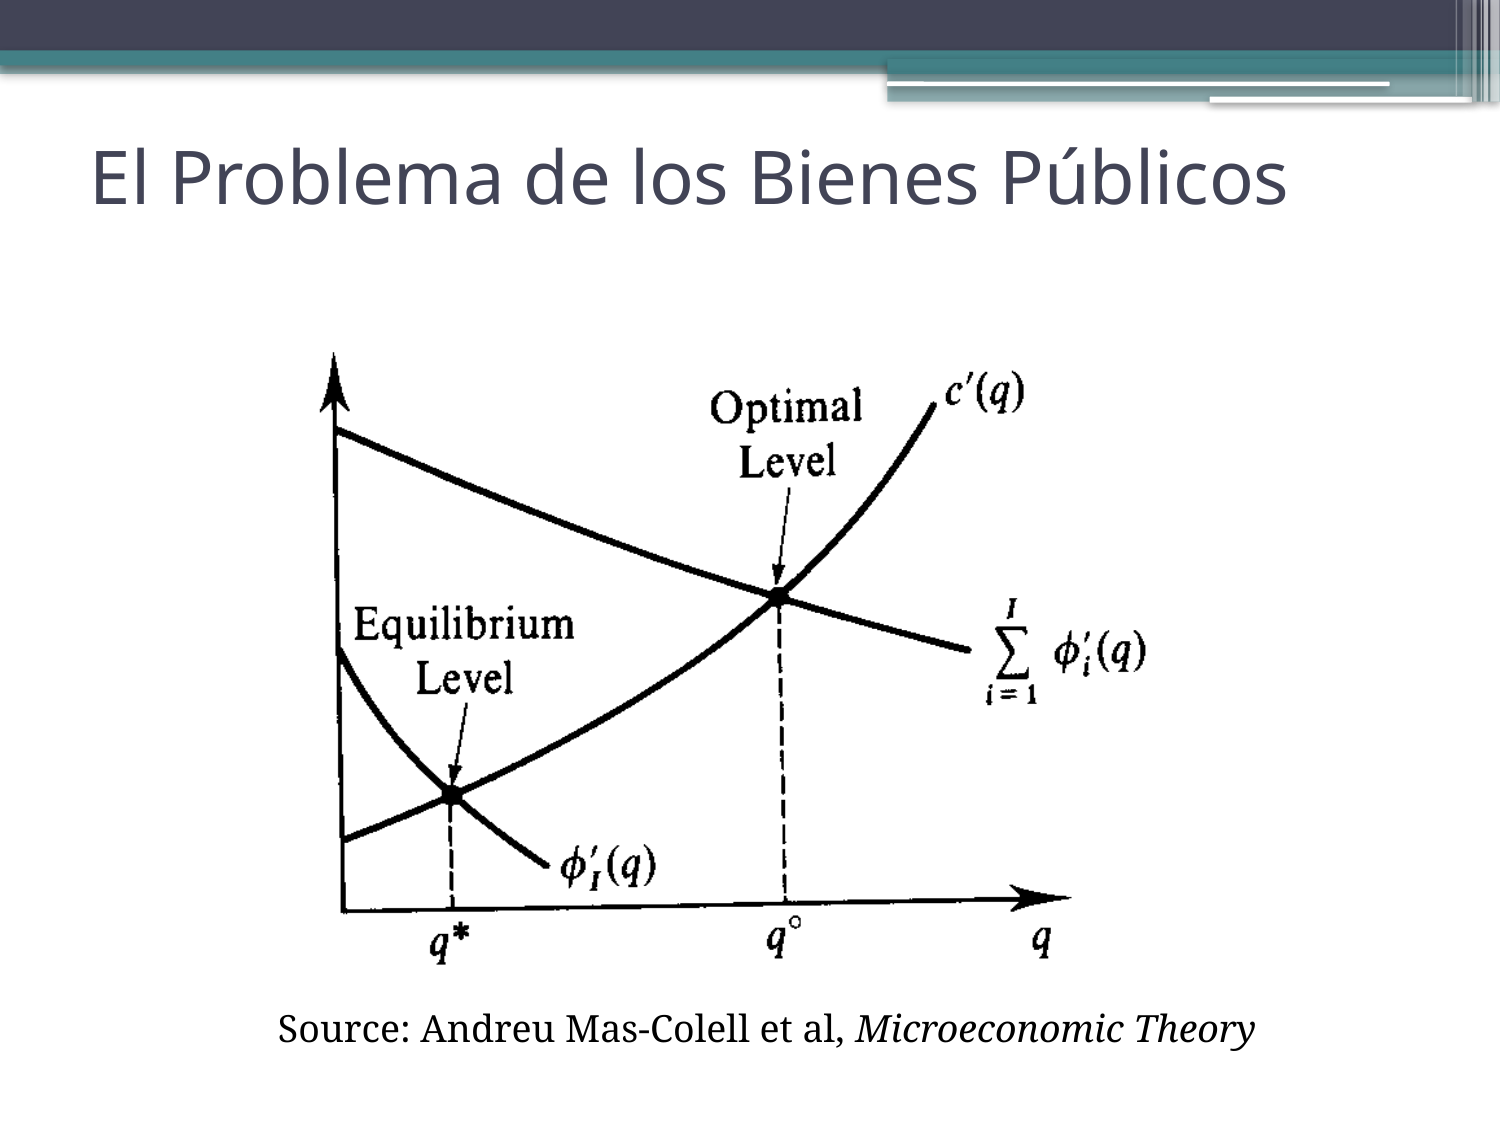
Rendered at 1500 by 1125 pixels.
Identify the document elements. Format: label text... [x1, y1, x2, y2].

text_box Source: Andreu Mas-Colell et al, Microeconomic Theory [263, 1037, 1291, 1058]
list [74, 324, 1388, 1026]
title El Problema de los Bienes Públicos [75, 87, 1425, 263]
